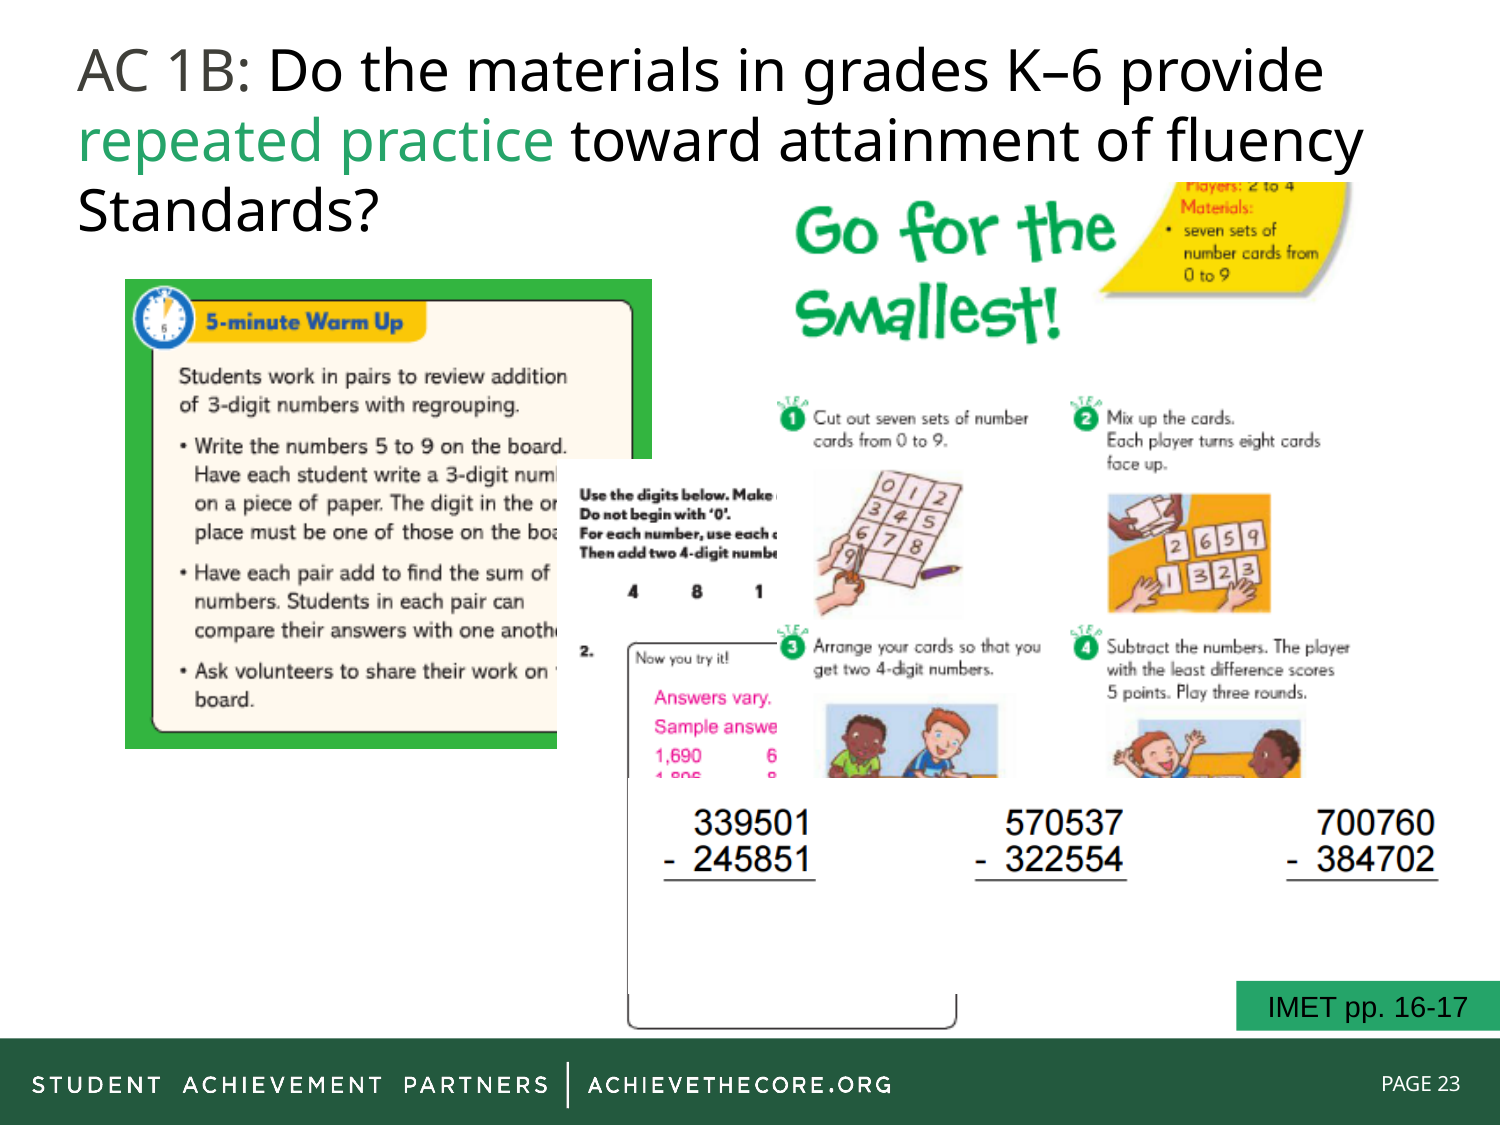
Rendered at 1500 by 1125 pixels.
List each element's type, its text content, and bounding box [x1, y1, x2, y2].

picture [12, 1055, 911, 1112]
title AC 1B: Do the materials in grades K–6 provide repeated practice toward attainment of fluency Standards? [62, 79, 1413, 268]
picture [125, 182, 1474, 1038]
text_box IMET pp. 16-17 [1236, 980, 1500, 1031]
